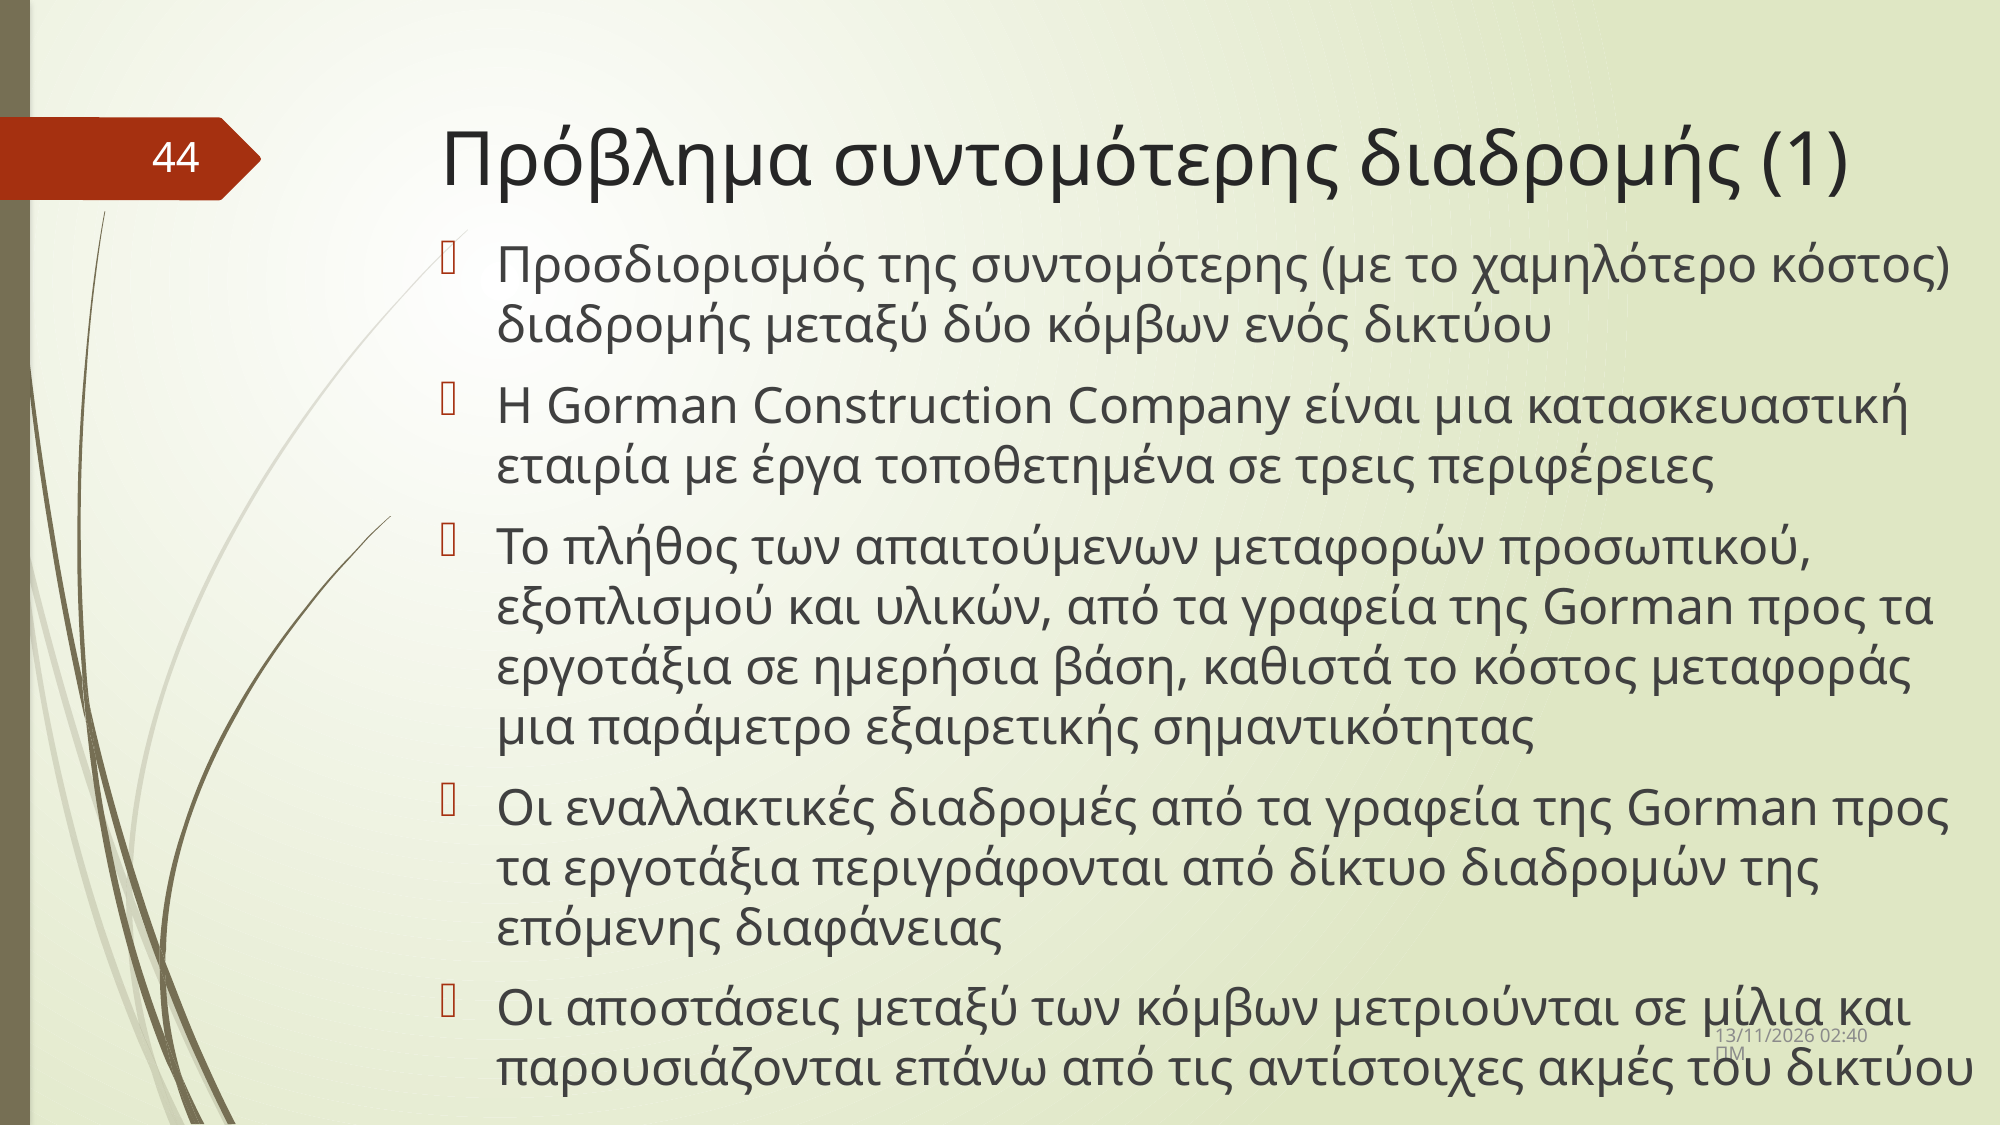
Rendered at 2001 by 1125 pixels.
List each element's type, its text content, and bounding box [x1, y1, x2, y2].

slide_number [1699, 1005, 1888, 1067]
slide_number 44 [87, 129, 216, 190]
list Προσδιορισμός της συντομότερης (με το χαμηλότερο κόστος) διαδρομής μεταξύ δύο κόμβων ενός δικτύου H Gorman Construction Company είναι μια κατασκευαστική εταιρία με έργα τοποθετημένα σε τρεις περιφέρειες Το πλήθος των απαιτούμενων μεταφορών προσωπικού, εξοπλισμού και υλικών, από τα γραφεία της Gorman προς τα εργοτάξια σε ημερήσια βάση, καθιστά το κόστος μεταφοράς μια παράμετρο εξαιρετικής σημαντικότητας Οι εναλλακτικές διαδρομές από τα γραφεία της Gorman προς τα εργοτάξια περιγράφονται από δίκτυο διαδρομών της επόμενης διαφάνειας Οι αποστάσεις μεταξύ των κόμβων μετριούνται σε μίλια και παρουσιάζονται επάνω από τις αντίστοιχες ακμές του δικτύου [424, 224, 2000, 1125]
title Πρόβλημα συντομότερης διαδρομής (1) [425, 102, 1943, 224]
